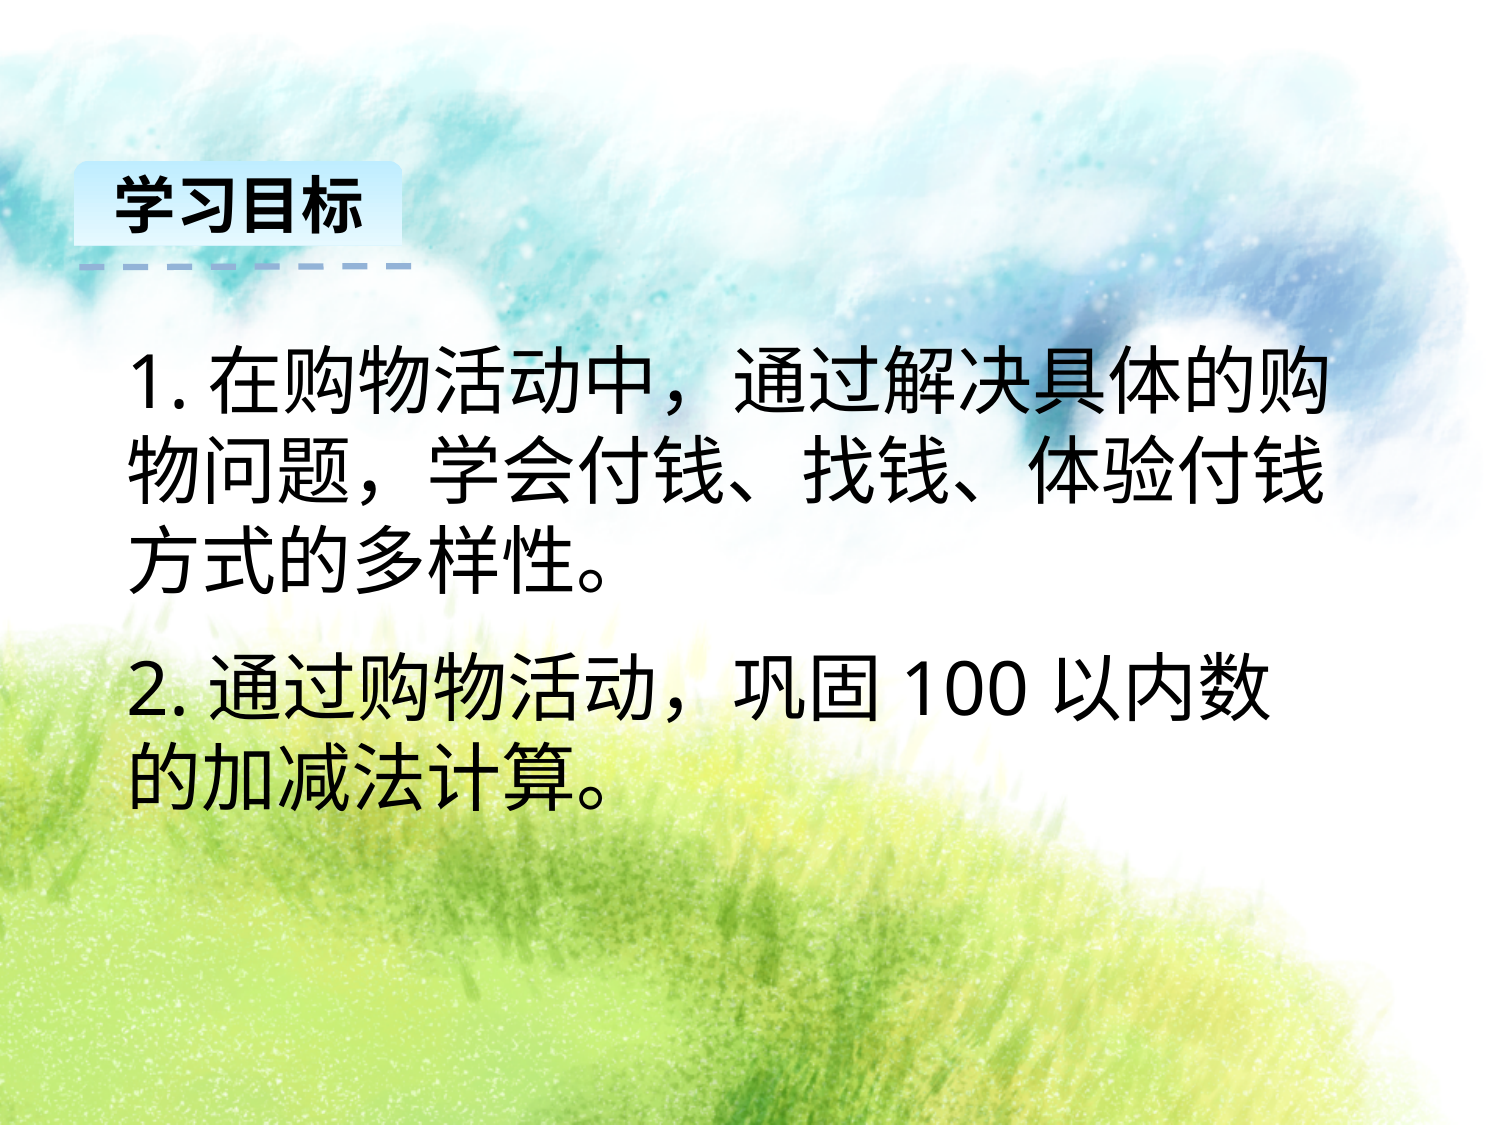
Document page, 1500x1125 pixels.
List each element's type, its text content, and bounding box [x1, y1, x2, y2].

text_box 学习目标 [74, 160, 403, 246]
picture [0, 0, 1500, 1125]
text_box 1.在购物活动中，通过解决具体的购物问题，学会付钱、找钱、体验付钱方式的多样性。 [111, 326, 1364, 611]
text_box 2.通过购物活动，巩固100以内数的加减法计算。 [112, 633, 1353, 918]
